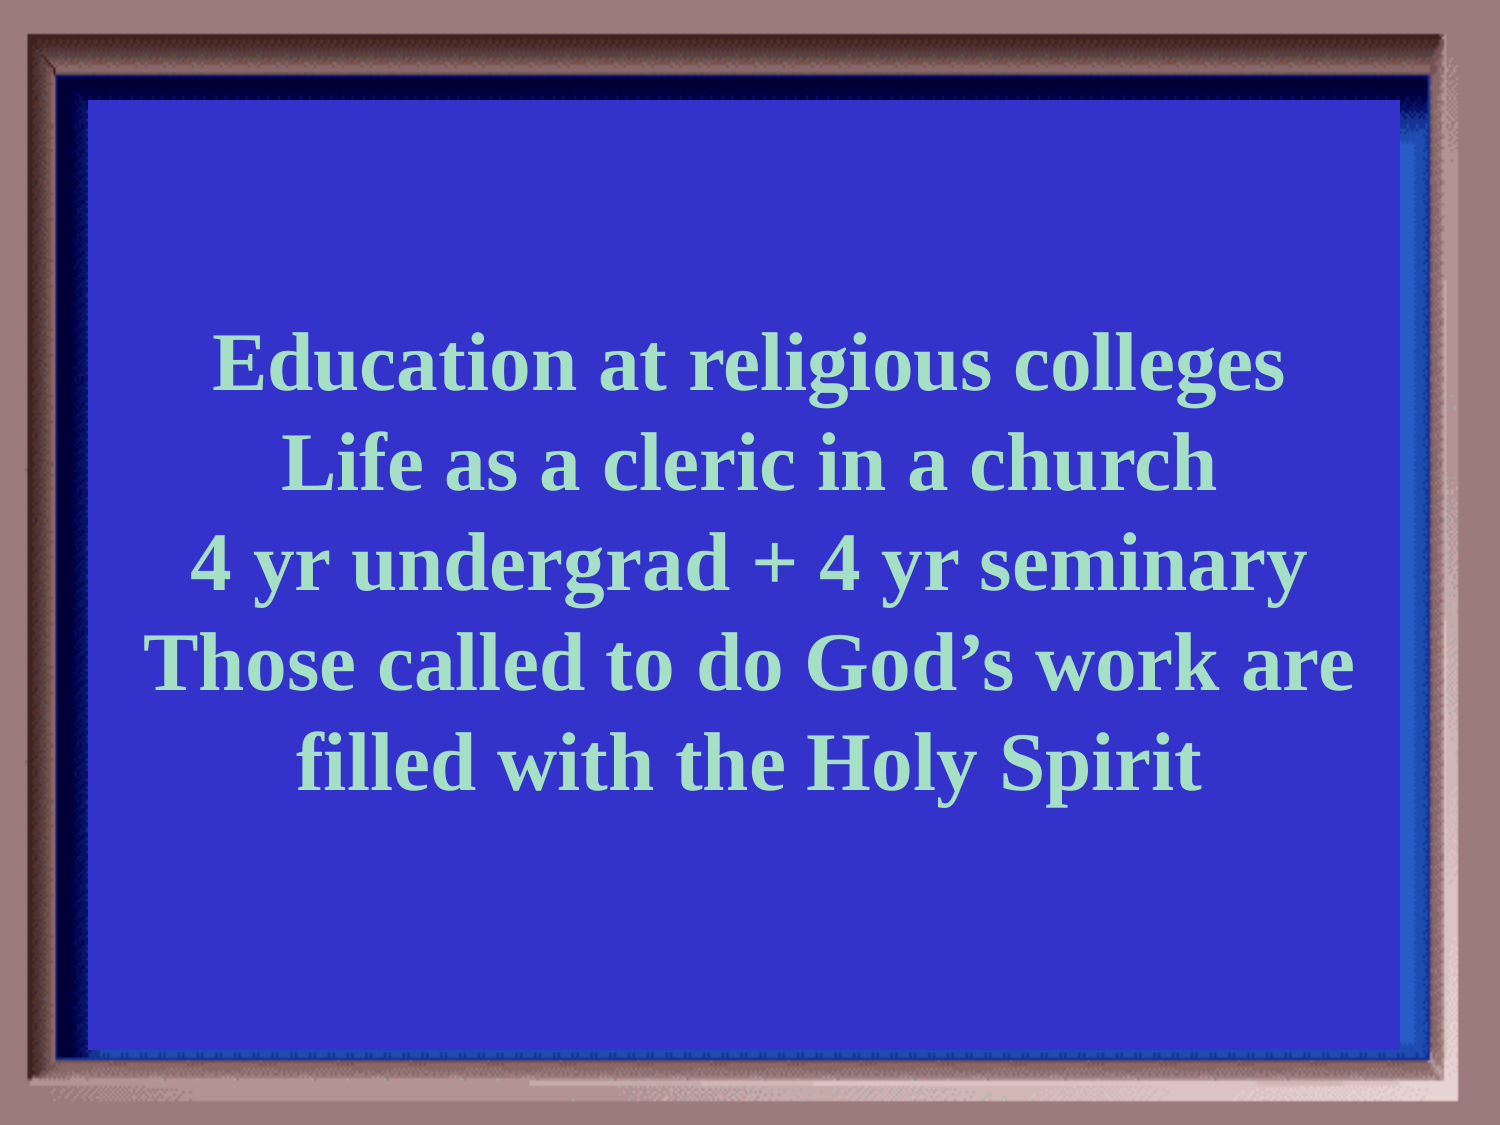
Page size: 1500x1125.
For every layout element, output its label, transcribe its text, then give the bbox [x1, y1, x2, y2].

text_box [87, 99, 1401, 1051]
picture [0, 0, 1500, 1125]
text_box Education at religious colleges Life as a cleric in a church 4 yr undergrad + 4 yr seminary Those called to do God’s work are filled with the Holy Spirit [112, 299, 1388, 815]
